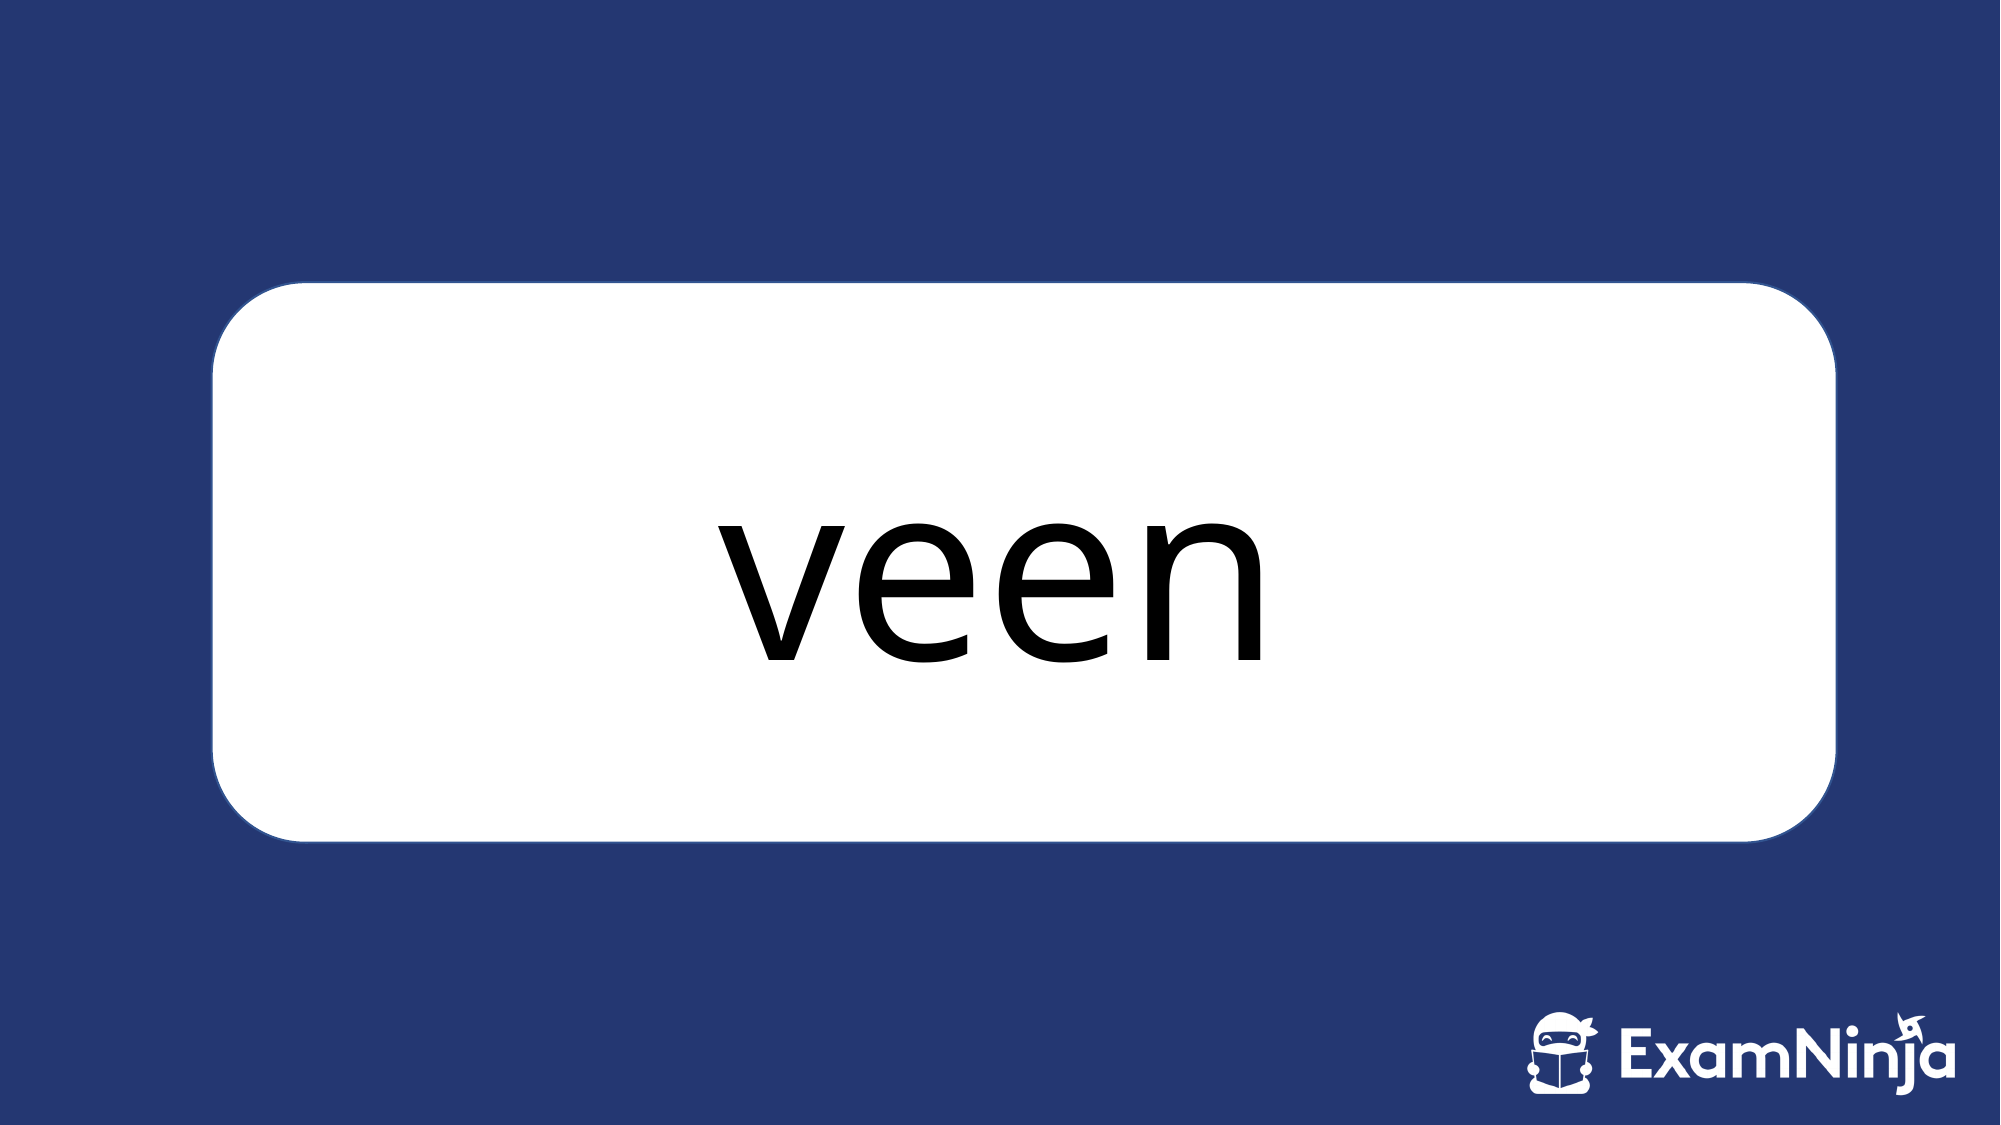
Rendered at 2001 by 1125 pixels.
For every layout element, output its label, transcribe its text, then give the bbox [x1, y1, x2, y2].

text_box veen [143, 403, 1857, 719]
picture [1501, 1003, 1979, 1102]
text_box [210, 719, 1838, 844]
text_box [210, 281, 1838, 403]
